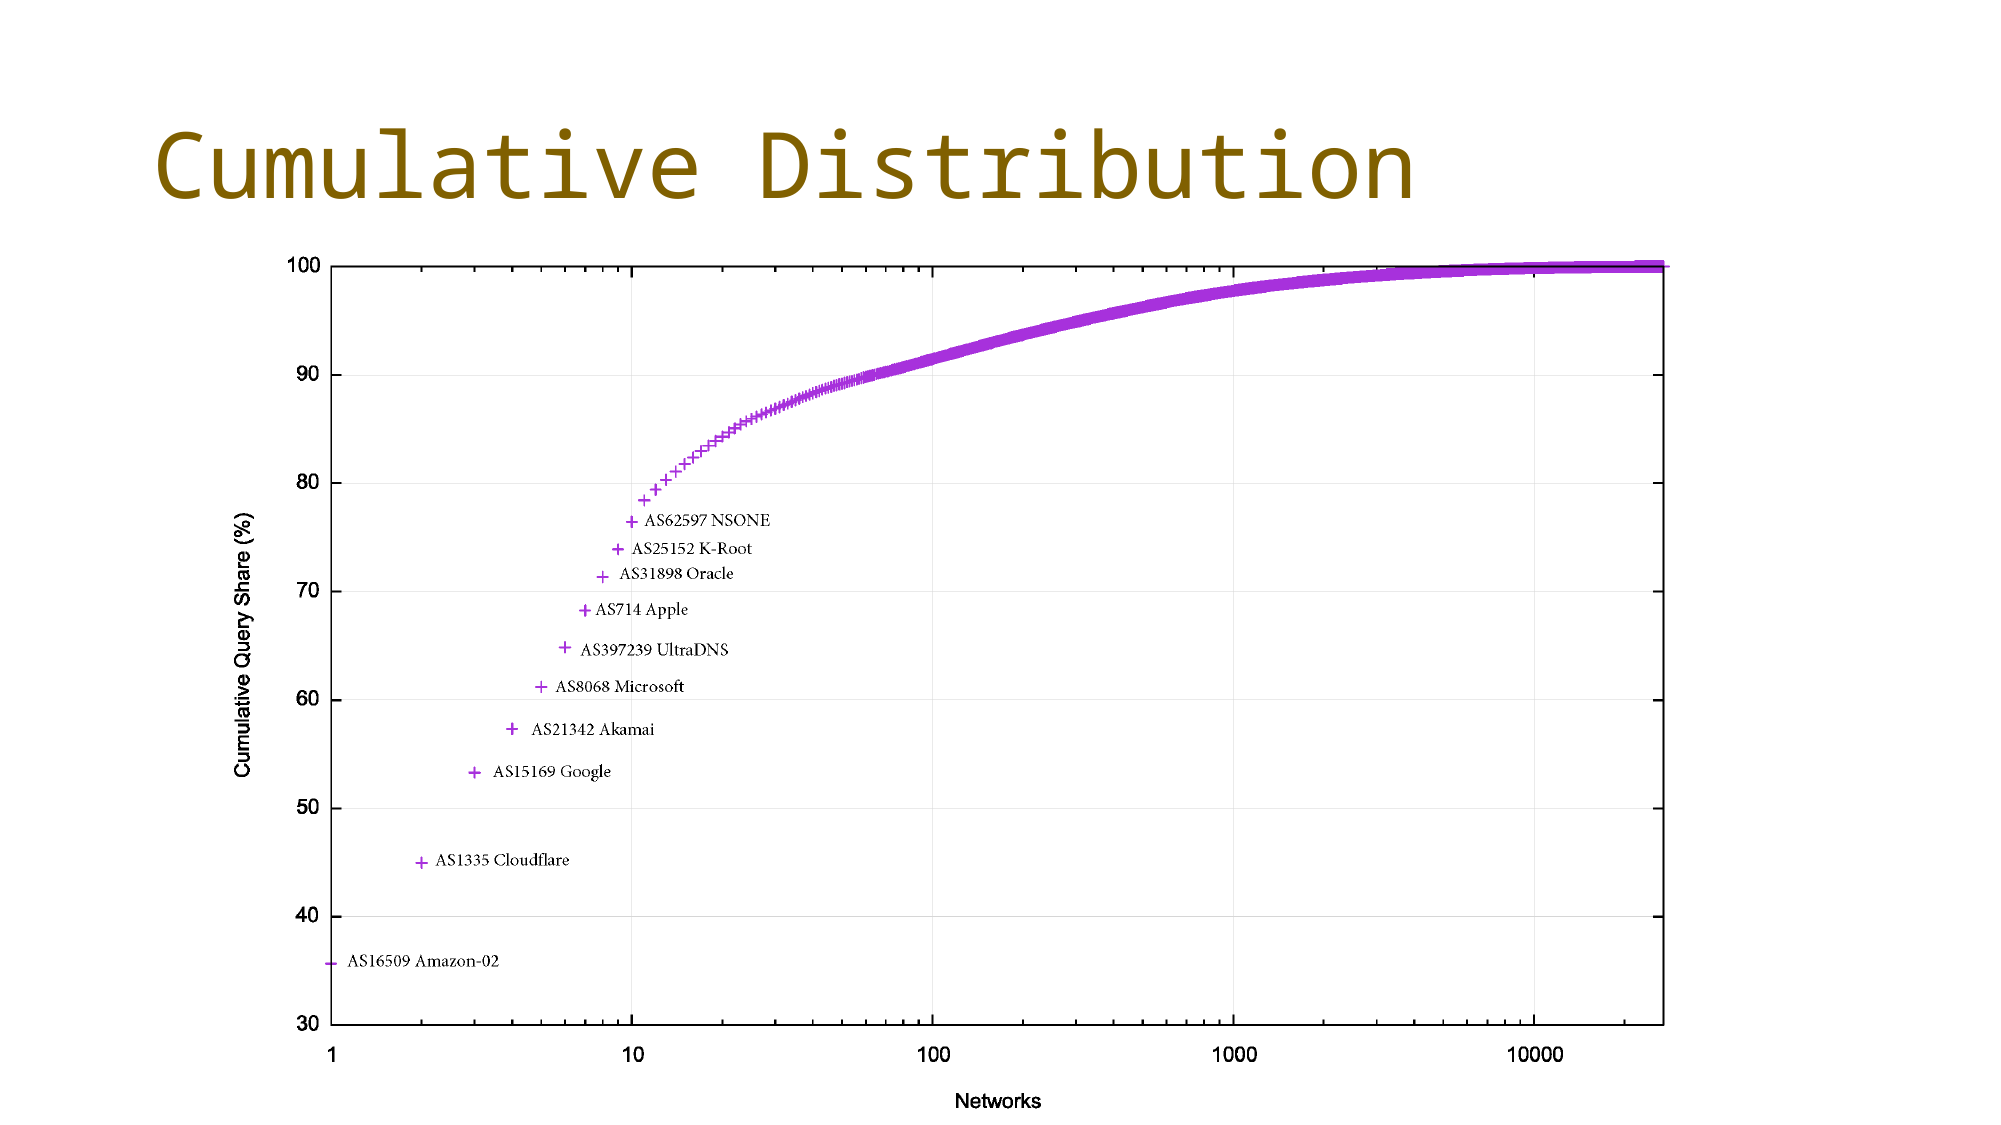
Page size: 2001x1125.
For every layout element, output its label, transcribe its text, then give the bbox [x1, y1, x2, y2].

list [218, 236, 1700, 1125]
title Cumulative Distribution [137, 59, 1863, 278]
